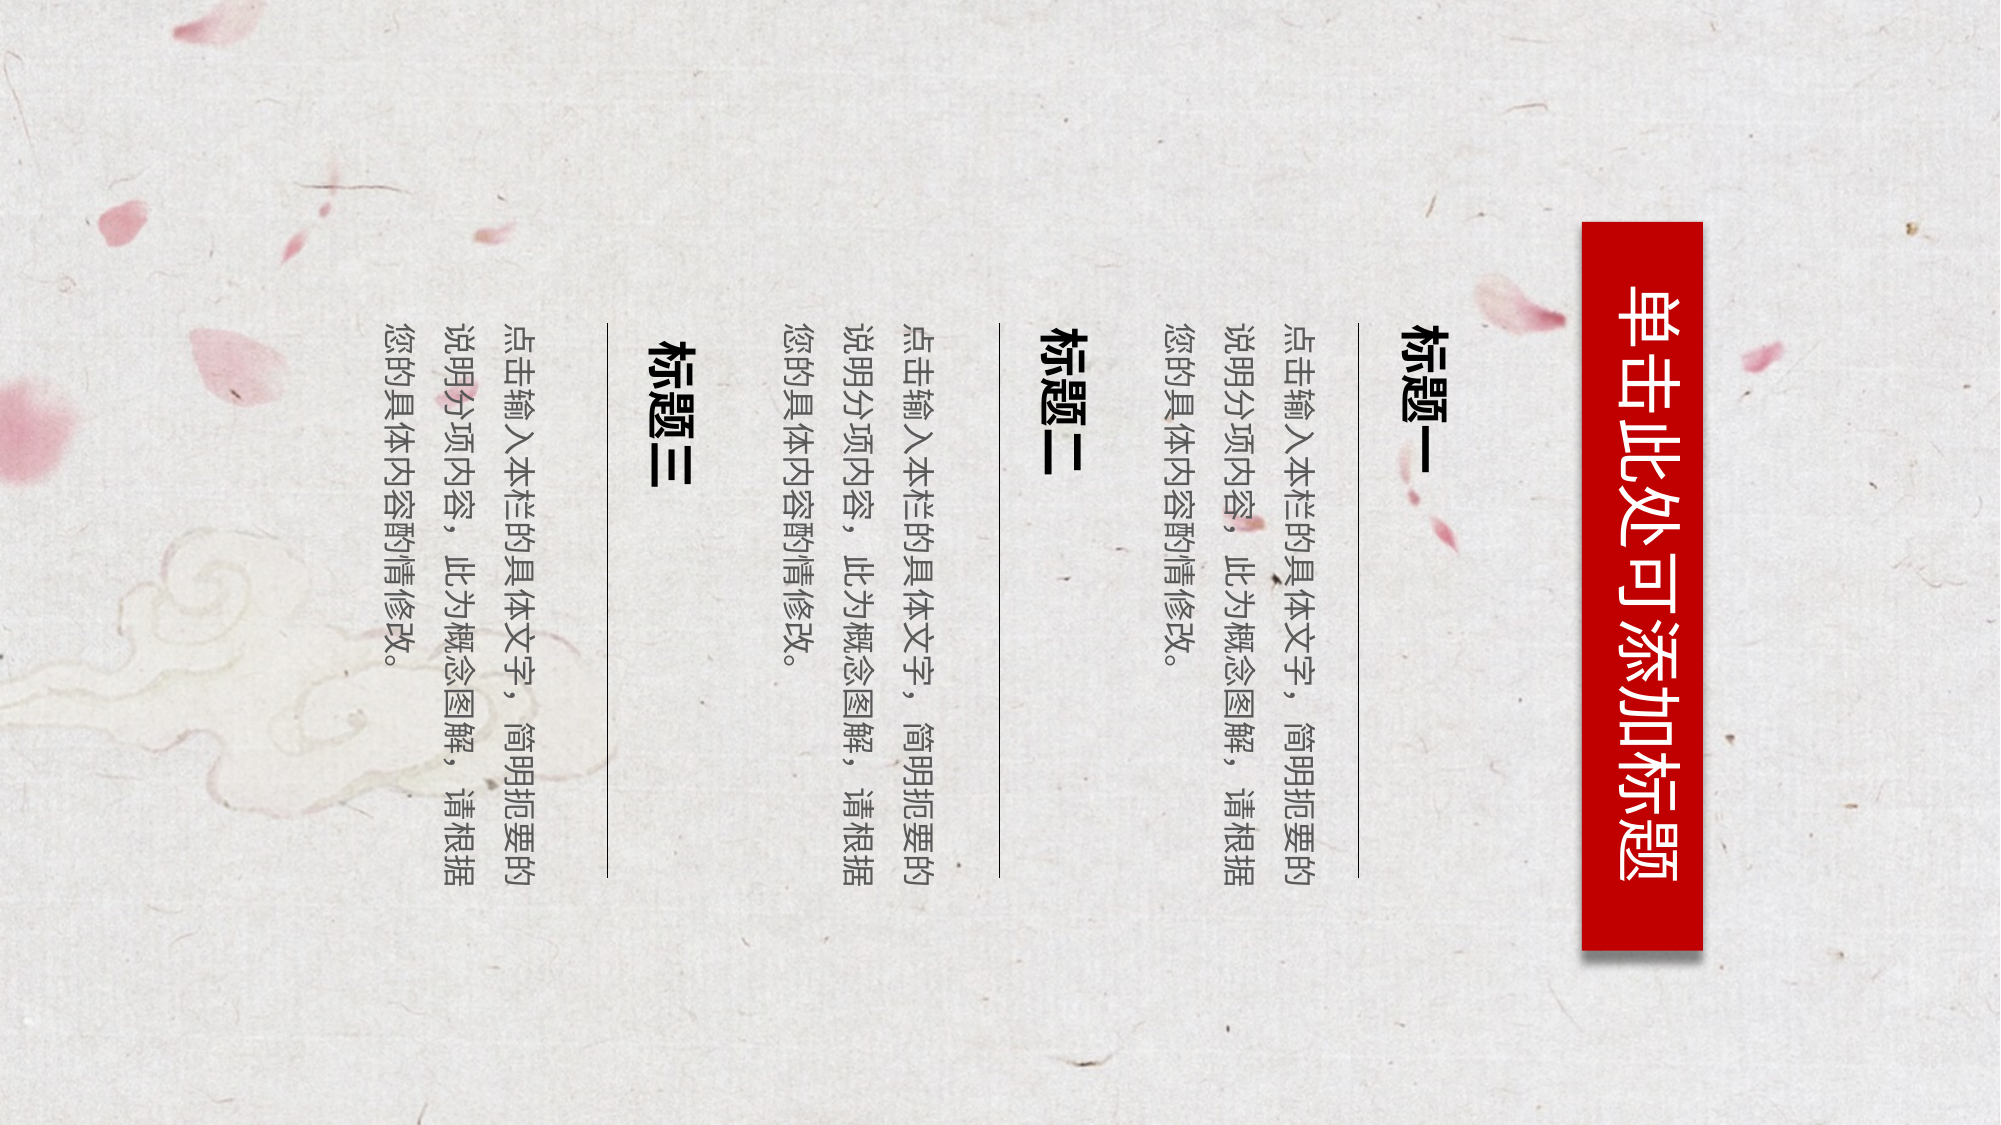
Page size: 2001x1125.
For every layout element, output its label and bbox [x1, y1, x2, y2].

text_box [295, 221, 1704, 951]
picture [0, 0, 2000, 1125]
